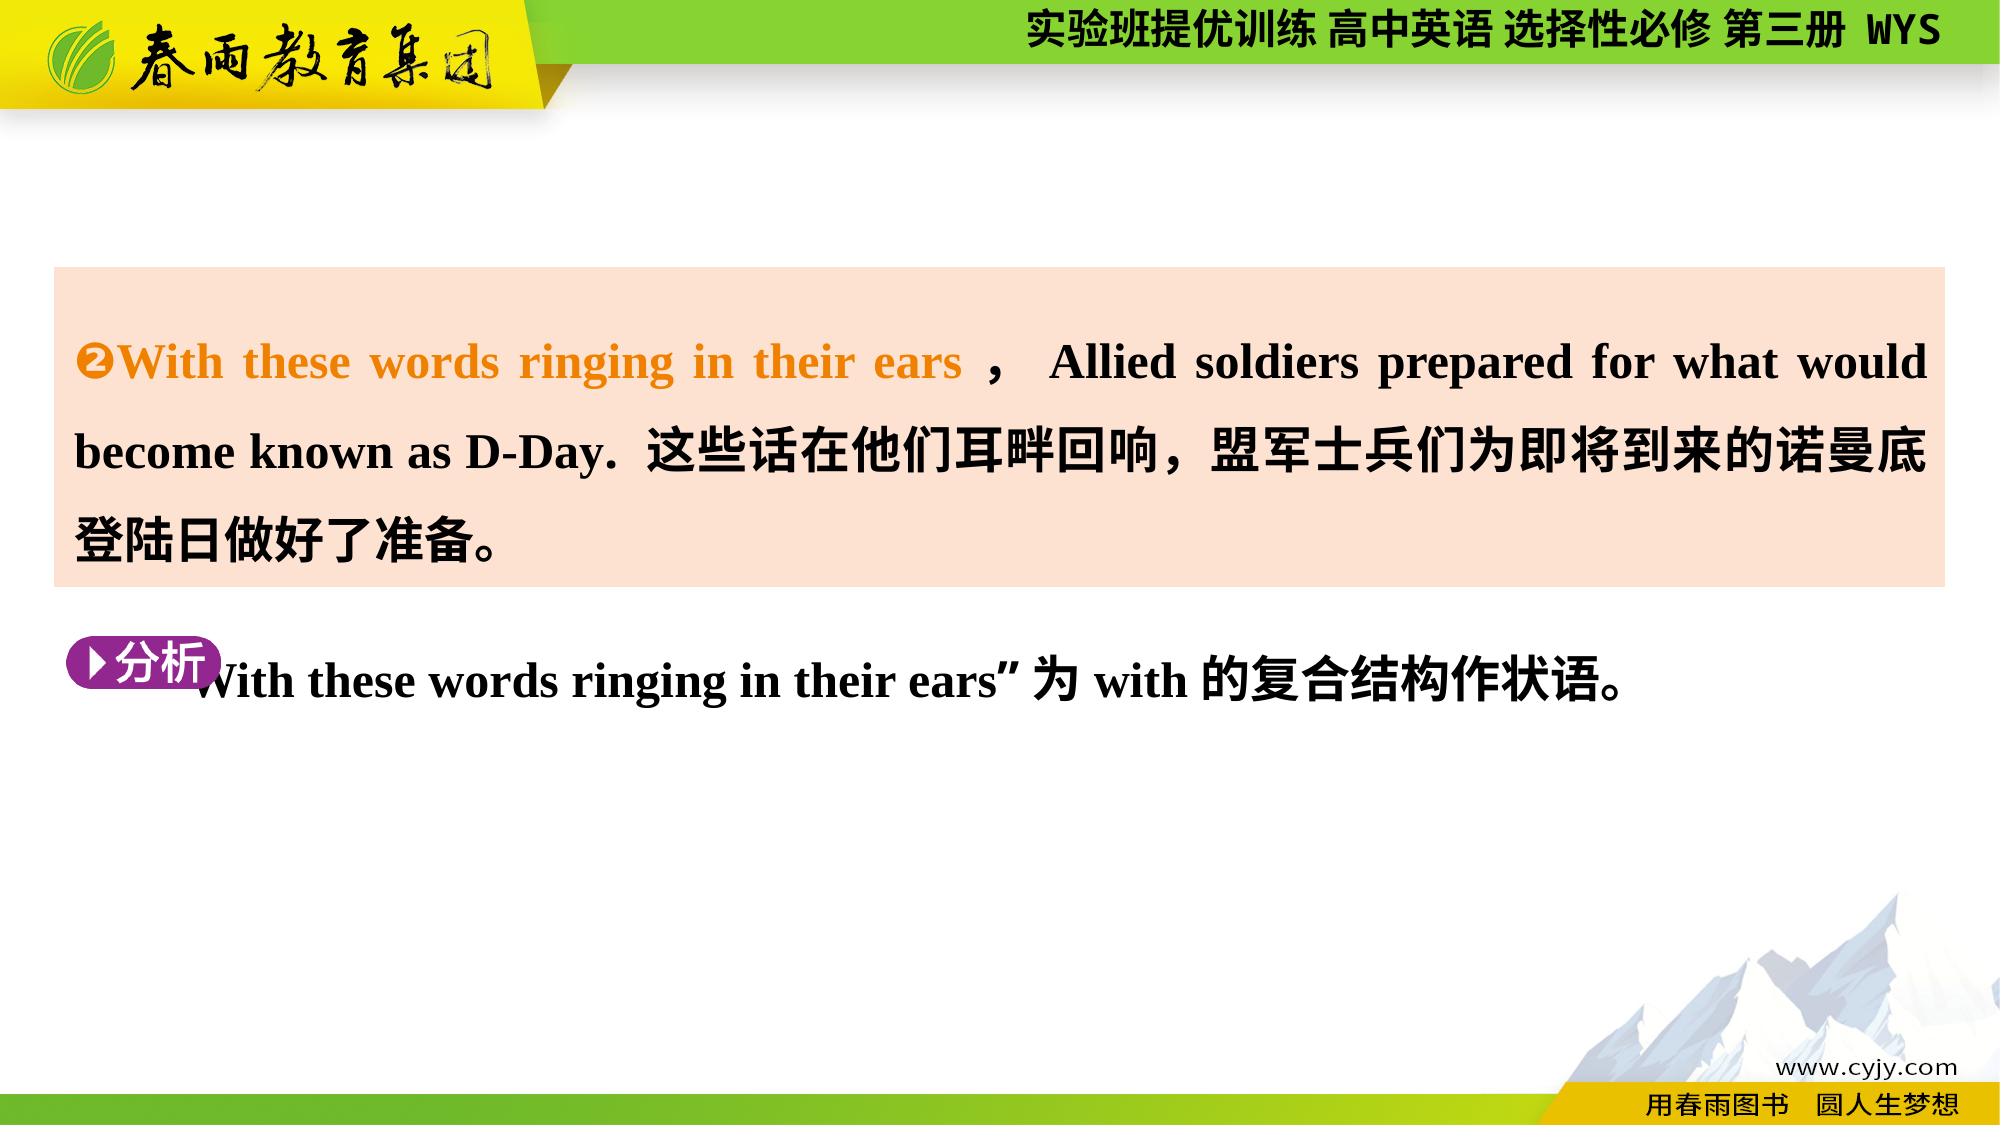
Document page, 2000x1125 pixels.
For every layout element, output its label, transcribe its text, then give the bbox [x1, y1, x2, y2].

picture [0, 0, 2000, 1125]
text_box “With these words ringing in their ears”为with的复合结构作状语。 [59, 609, 1944, 715]
